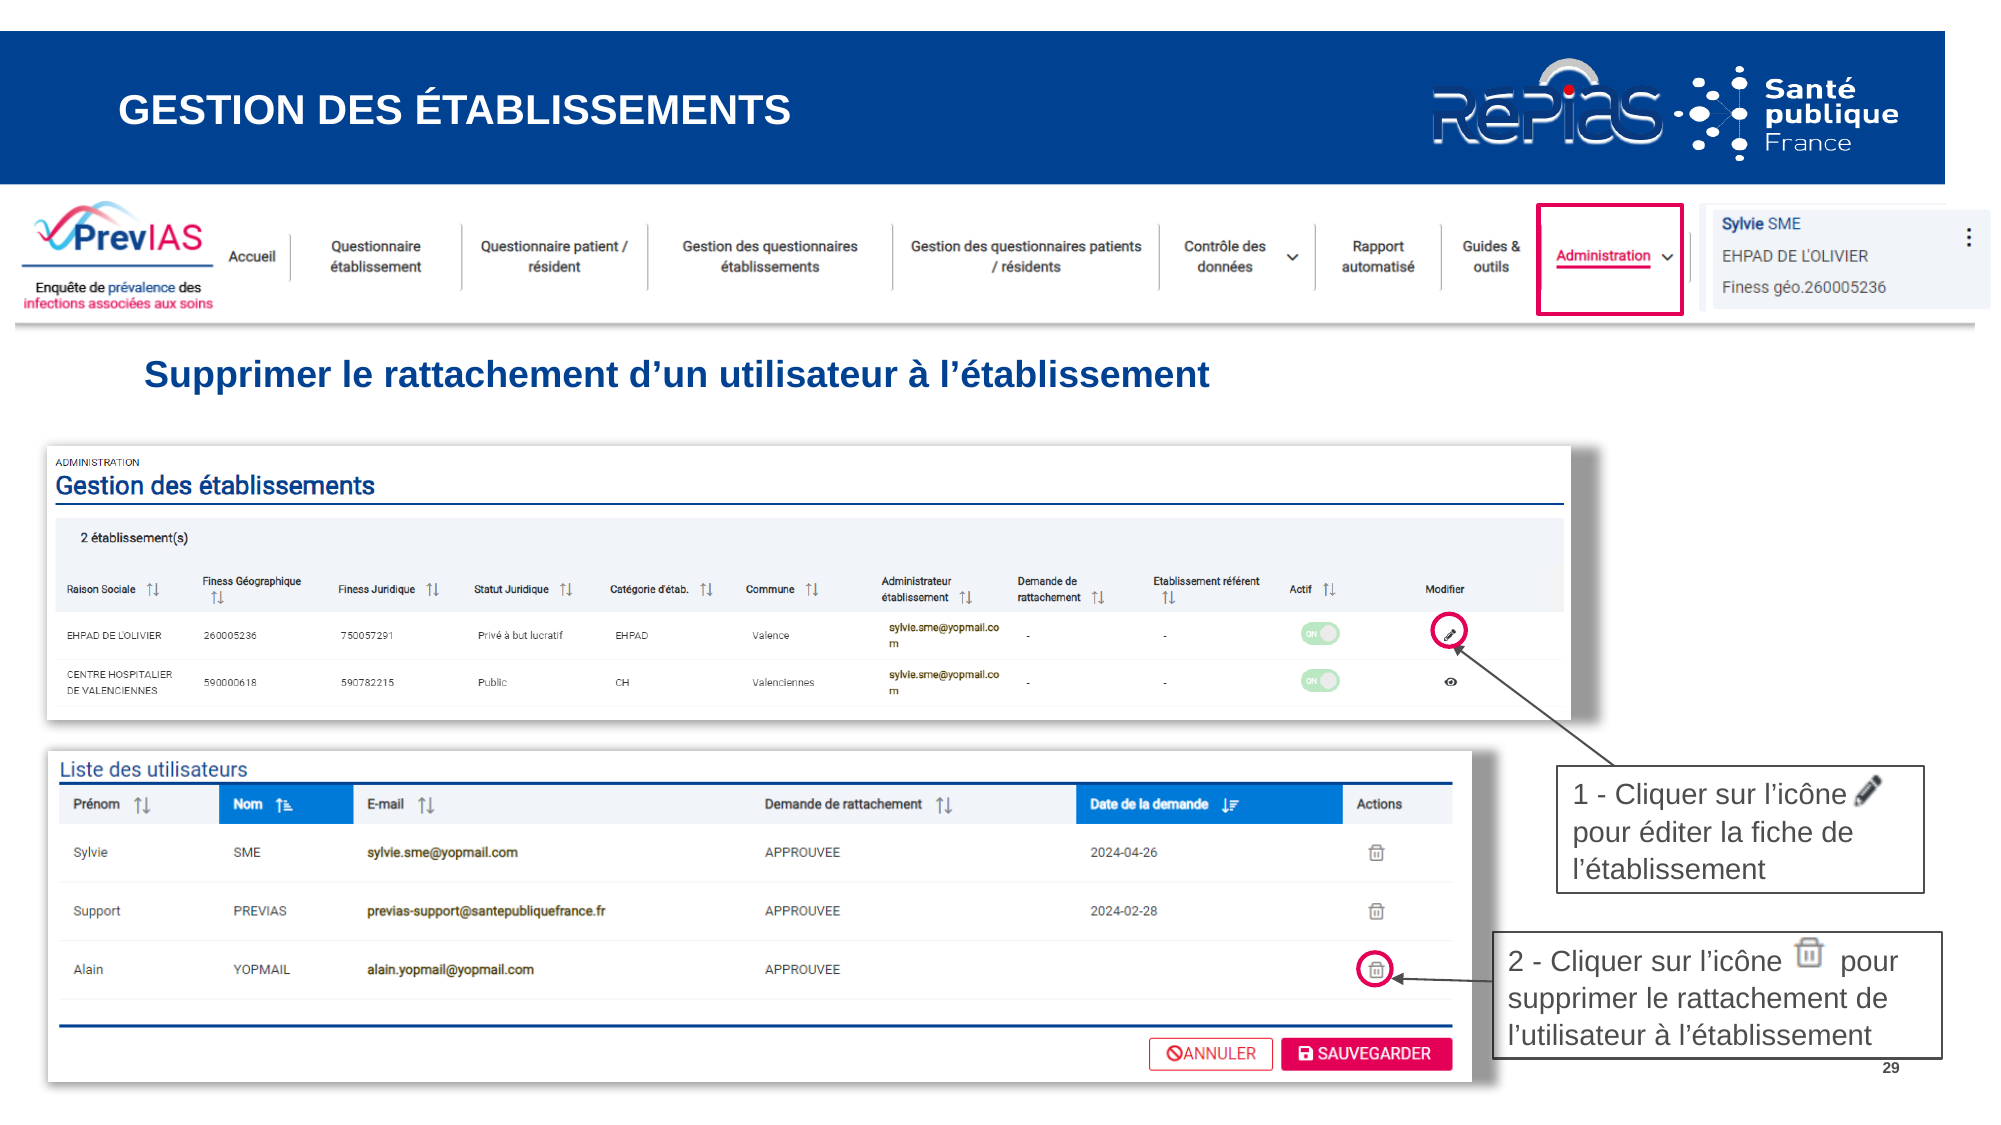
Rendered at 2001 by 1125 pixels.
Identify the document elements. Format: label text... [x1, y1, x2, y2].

picture [1432, 58, 1662, 140]
text_box Supprimer le rattachement d’un utilisateur à l’établissement [129, 347, 1227, 403]
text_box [46, 446, 1942, 1082]
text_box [15, 195, 2000, 336]
picture [1674, 66, 1898, 161]
title Gestion des établissements [112, 30, 1223, 185]
